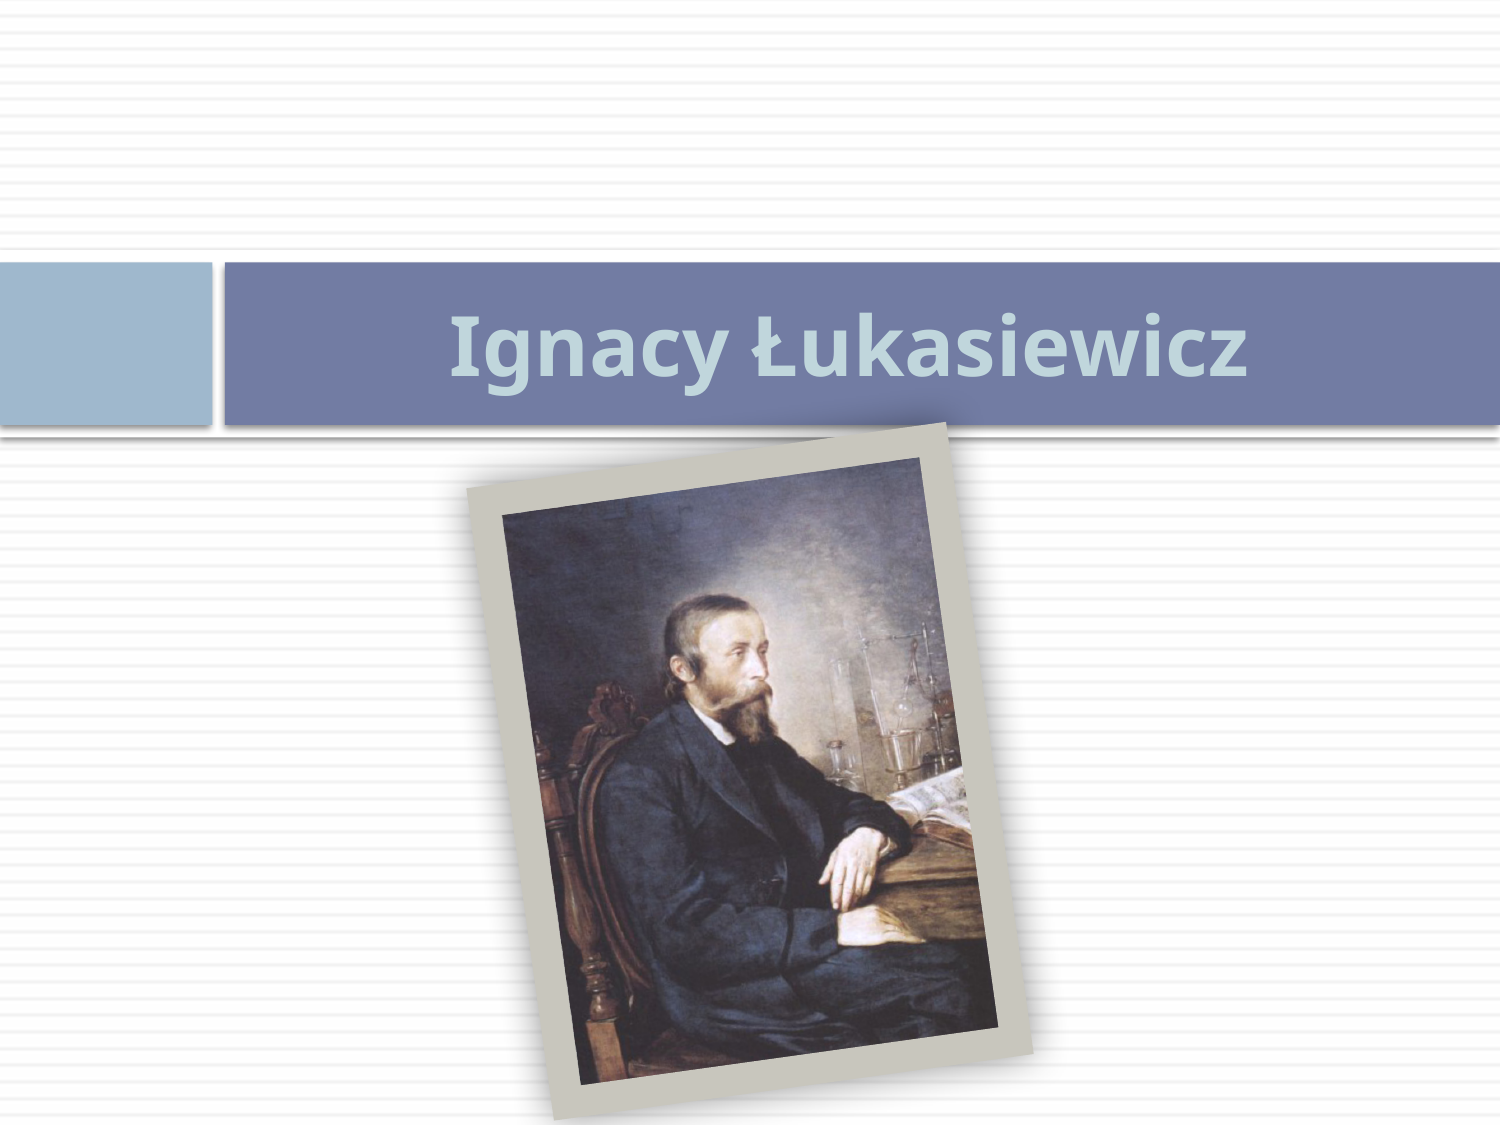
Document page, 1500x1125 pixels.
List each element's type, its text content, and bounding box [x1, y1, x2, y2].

title Ignacy Łukasiewicz [225, 262, 1475, 425]
picture [503, 458, 998, 1085]
